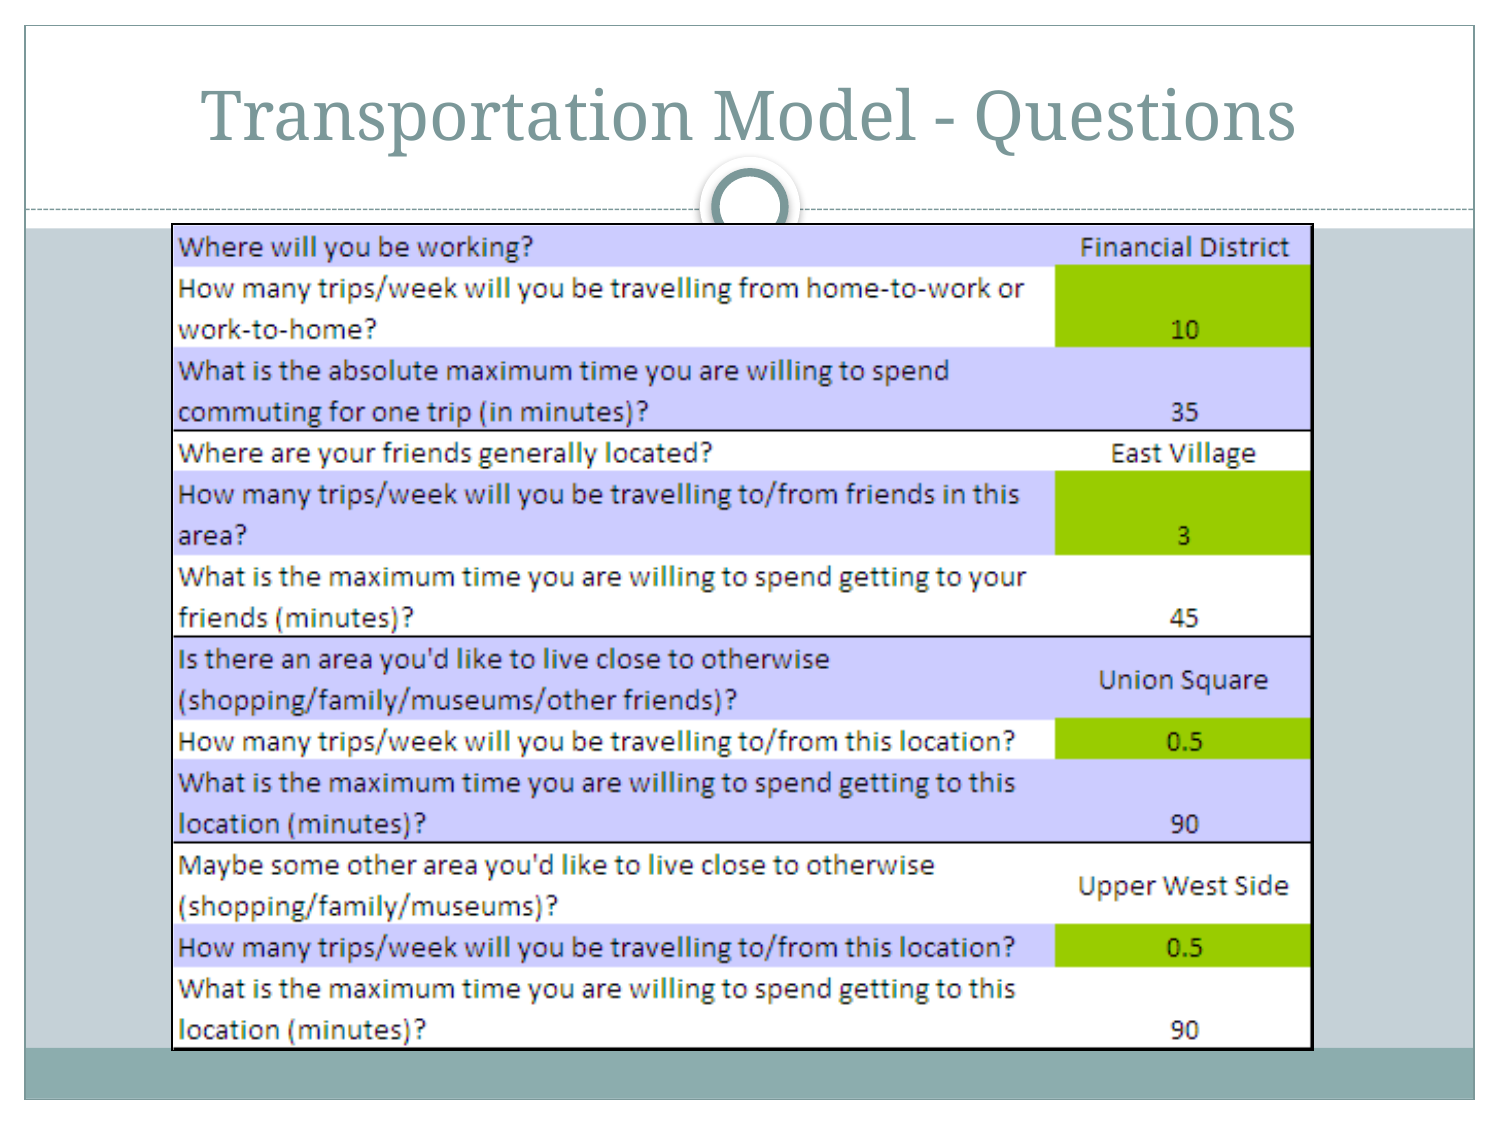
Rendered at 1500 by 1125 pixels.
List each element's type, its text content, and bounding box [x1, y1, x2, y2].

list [172, 224, 1313, 1051]
title Transportation Model - Questions [49, 37, 1450, 162]
